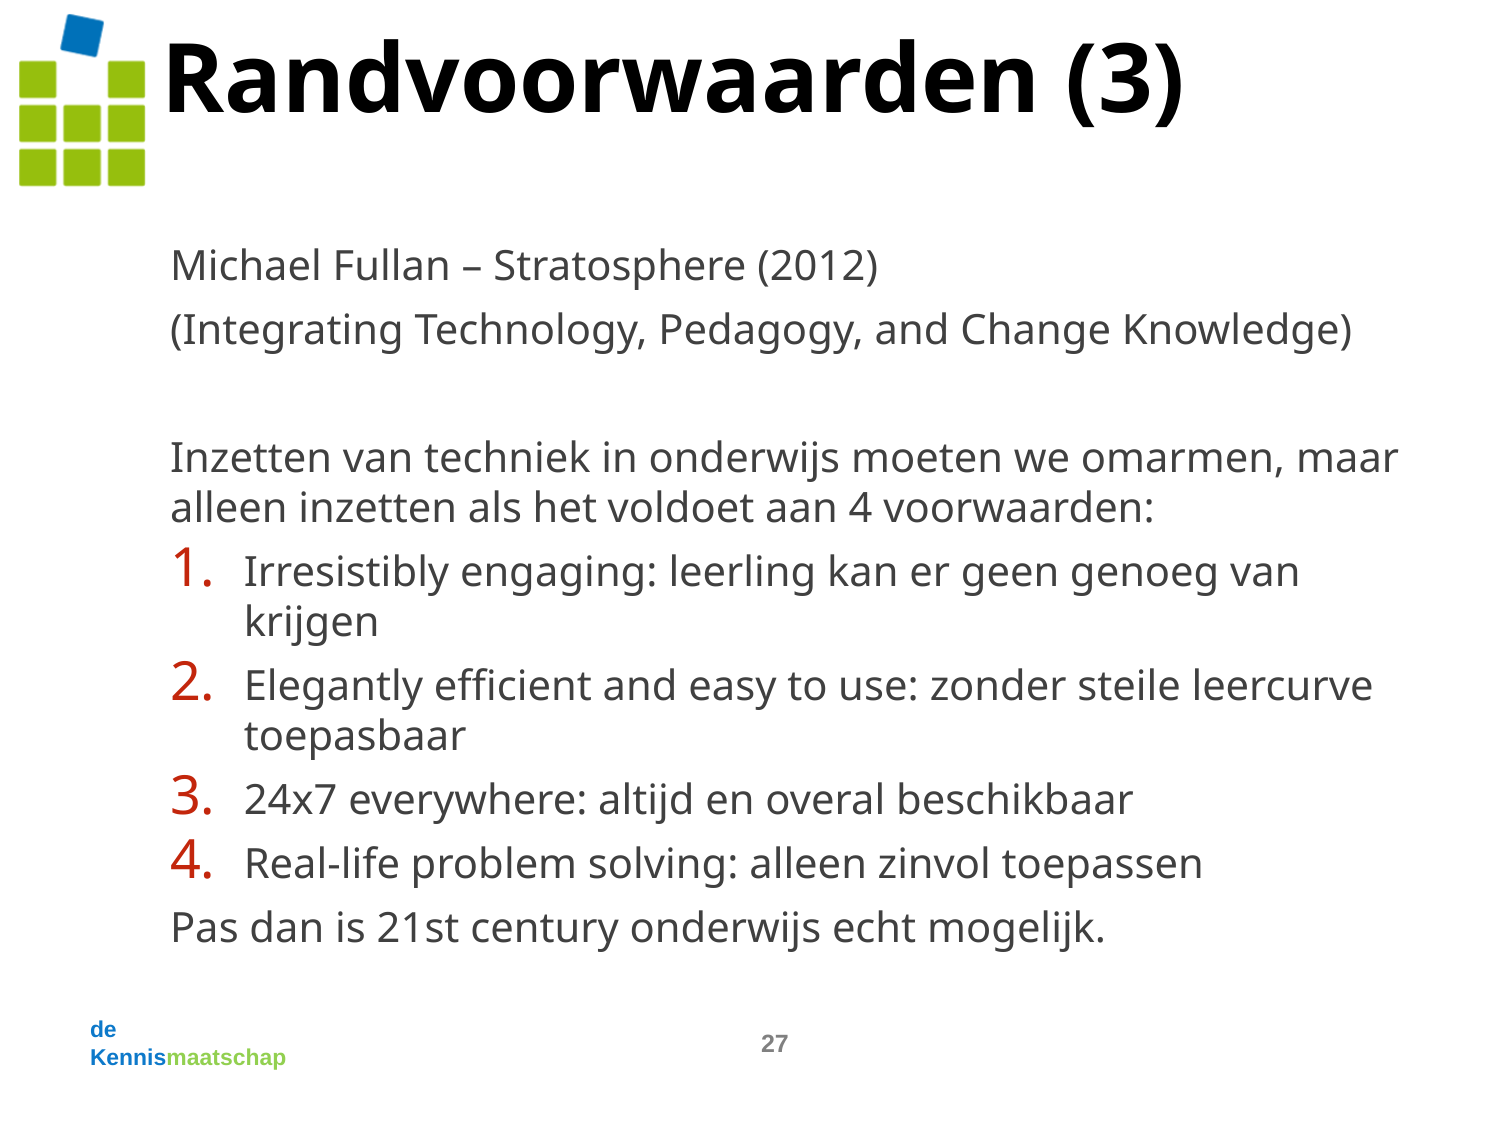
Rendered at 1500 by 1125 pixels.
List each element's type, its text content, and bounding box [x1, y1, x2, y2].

title Randvoorwaarden (3) [146, 8, 1495, 197]
slide_number 27 [624, 1012, 925, 1073]
list Michael Fullan – Stratosphere (2012) (Integrating Technology, Pedagogy, and Change Knowledge) Inzetten van techniek in onderwijs moeten we omarmen, maar alleen inzetten als het voldoet aan 4 voorwaarden: Irresistibly engaging: leerling kan er geen genoeg van krijgen Elegantly efficient and easy to use: zonder steile leercurve toepasbaar 24x7 everywhere: altijd en overal beschikbaar Real-life problem solving: alleen zinvol toepassen Pas dan is 21st century onderwijs echt mogelijk. [147, 231, 1424, 965]
picture [17, 3, 147, 197]
footer de Kennismaatschap [75, 1012, 624, 1073]
